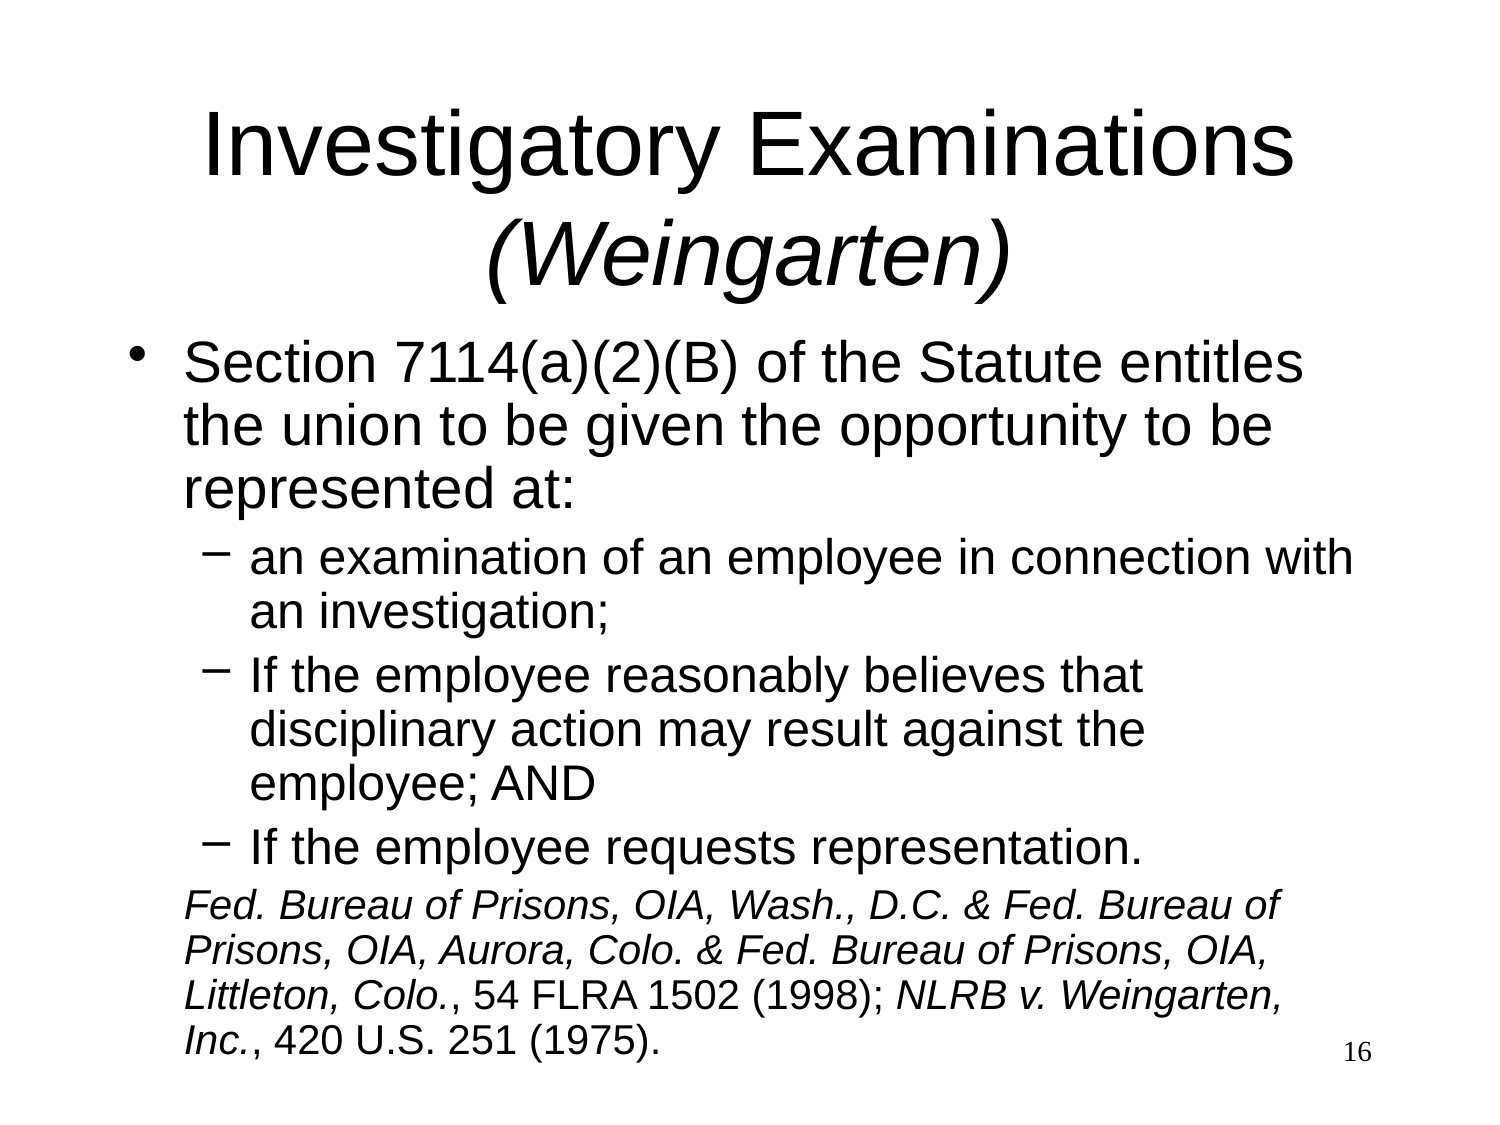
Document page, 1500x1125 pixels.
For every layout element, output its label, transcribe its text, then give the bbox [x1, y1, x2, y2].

title Investigatory Examinations (Weingarten) [112, 99, 1388, 288]
list Section 7114(a)(2)(B) of the Statute entitles the union to be given the opportunity to be represented at: an examination of an employee in connection with an investigation; If the employee reasonably believes that disciplinary action may result against the employee; AND If the employee requests representation. Fed. Bureau of Prisons, OIA, Wash., D.C. & Fed. Bureau of Prisons, OIA, Aurora, Colo. & Fed. Bureau of Prisons, OIA, Littleton, Colo., 54 FLRA 1502 (1998); NLRB v. Weingarten, Inc., 420 U.S. 251 (1975). [112, 324, 1388, 1001]
slide_number 16 [1074, 1024, 1388, 1101]
